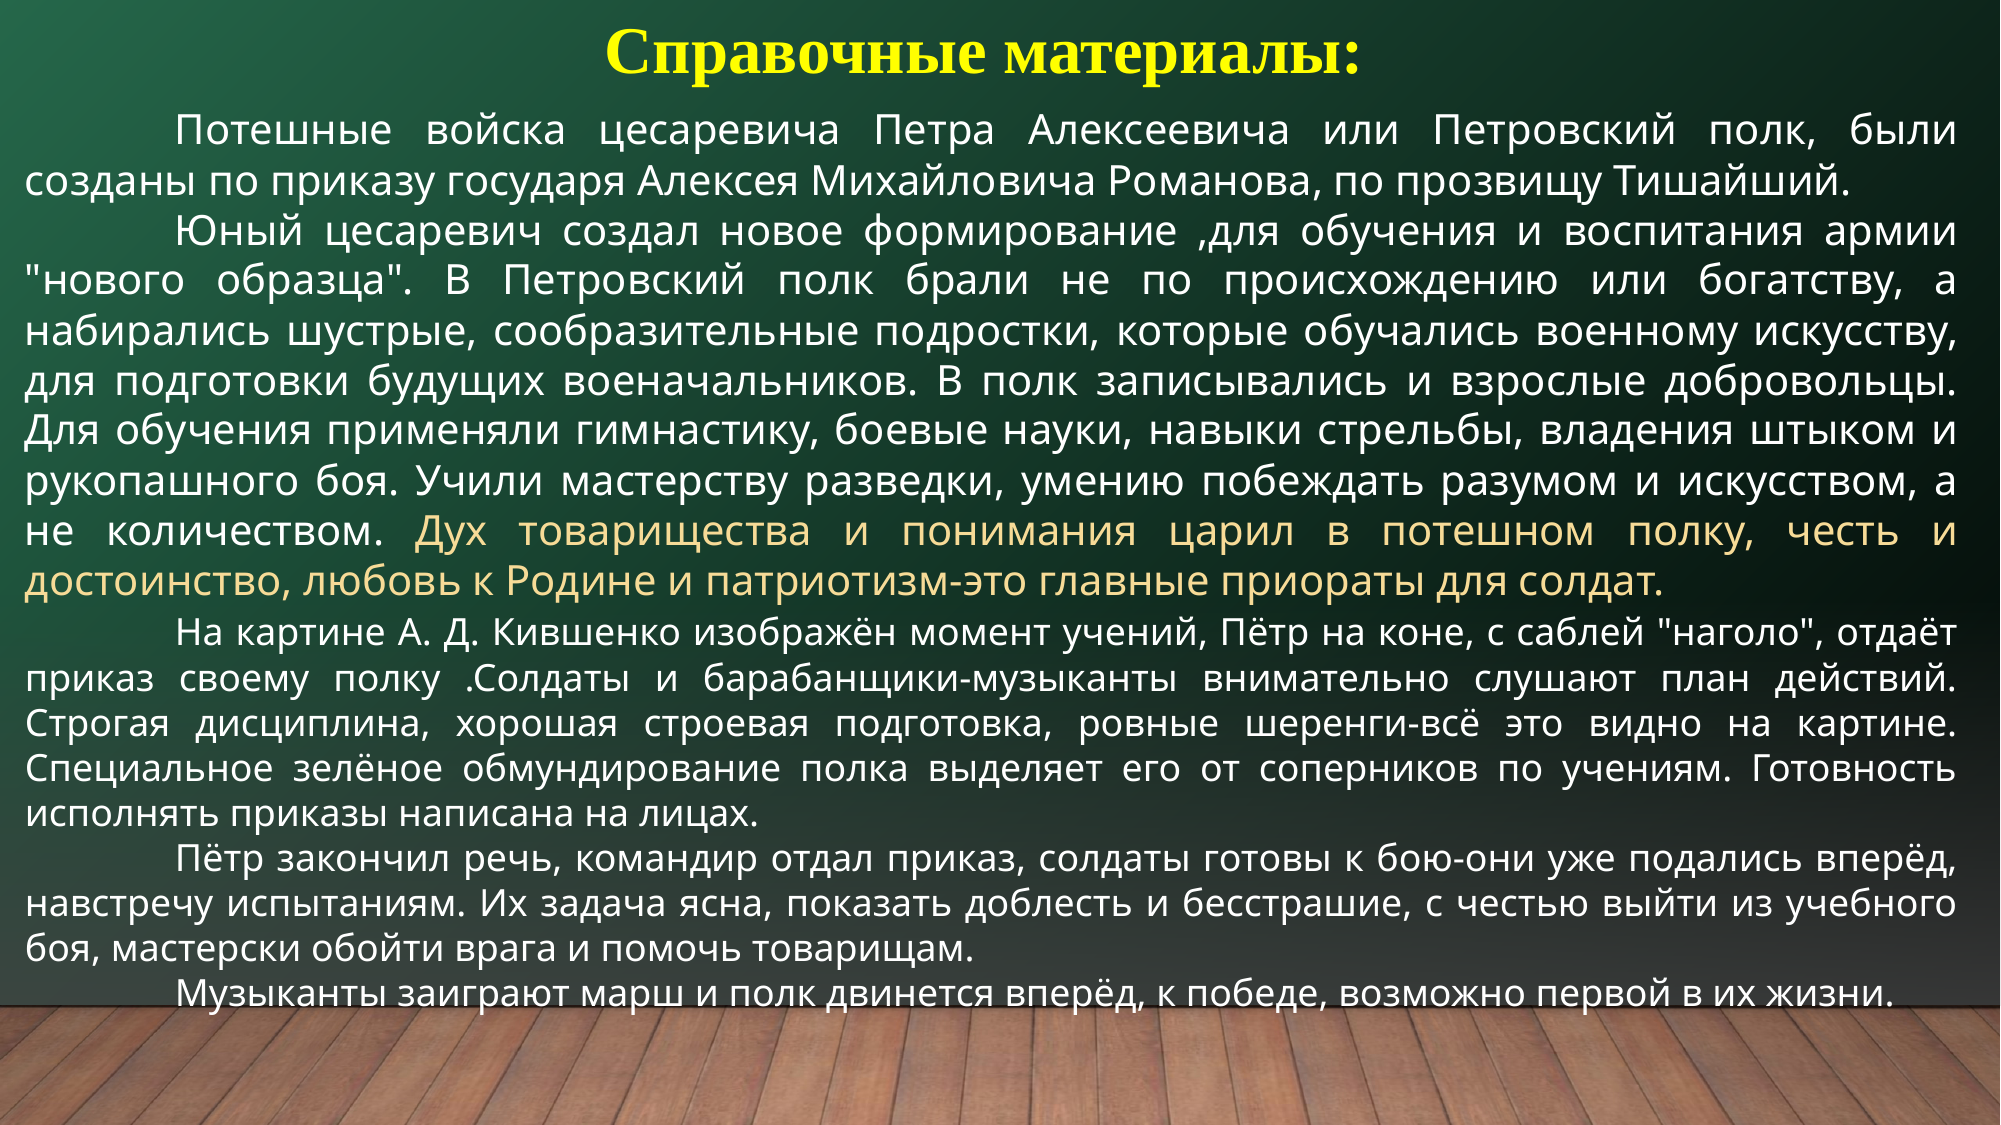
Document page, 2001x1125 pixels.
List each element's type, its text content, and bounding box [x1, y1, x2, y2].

text_box Потешные войска цесаревича Петра Алексеевича или Петровский полк, были созданы по приказу государя Алексея Михайловича Романова, по прозвищу Тишайший. Юный цесаревич создал новое формирование ,для обучения и воспитания армии "нового образца". В Петровский полк брали не по происхождению или богатству, а набирались шустрые, сообразительные подростки, которые обучались военному искусству, для подготовки будущих военачальников. В полк записывались и взрослые добровольцы. Для обучения применяли гимнастику, боевые науки, навыки стрельбы, владения штыком и рукопашного боя. Учили мастерству разведки, умению побеждать разумом и искусством, а не количеством. Дух товарищества и понимания царил в потешном полку, честь и достоинство, любовь к Родине и патриотизм-это главные приораты для солдат. На картине А. Д. Кившенко изображён момент учений, Пётр на коне, с саблей "наголо", отдаёт приказ своему полку .Солдаты и барабанщики-музыканты внимательно слушают план действий. Строгая дисциплина, хорошая строевая подготовка, ровные шеренги-всё это видно на картине. Специальное зелёное обмундирование полка выделяет его от соперников по учениям. Готовность исполнять приказы написана на лицах. Пётр закончил речь, командир отдал приказ, солдаты готовы к бою-они уже подались вперёд, навстречу испытаниям. Их задача ясна, показать доблесть и бесстрашие, с честью выйти из учебного боя, мастерски обойти врага и помочь товарищам. Музыканты заиграют марш и полк двинется вперёд, к победе, возможно первой в их жизни. [10, 95, 1974, 1021]
text_box Справочные материалы: [590, 0, 1380, 95]
picture [0, 1005, 2000, 1125]
